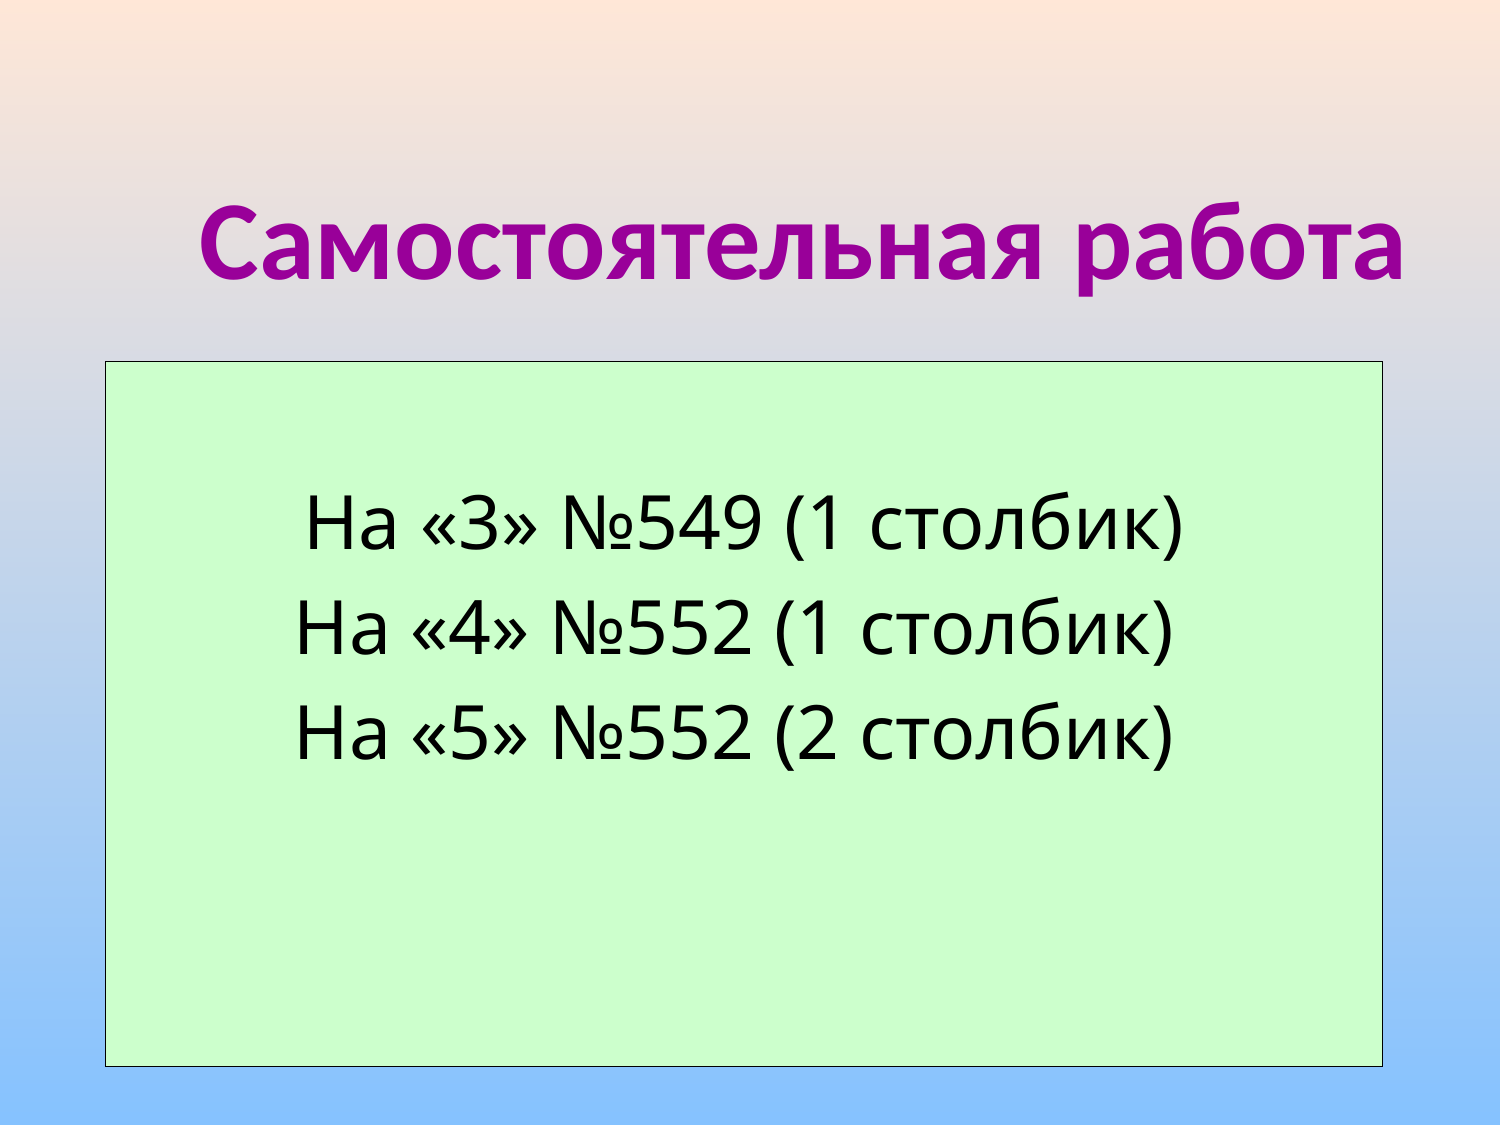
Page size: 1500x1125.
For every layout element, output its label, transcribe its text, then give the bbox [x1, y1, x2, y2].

text_box Самостоятельная работа [140, 175, 1468, 294]
list На «3» №549 (1 столбик) На «4» №552 (1 столбик) На «5» №552 (2 столбик) [105, 361, 1383, 1067]
